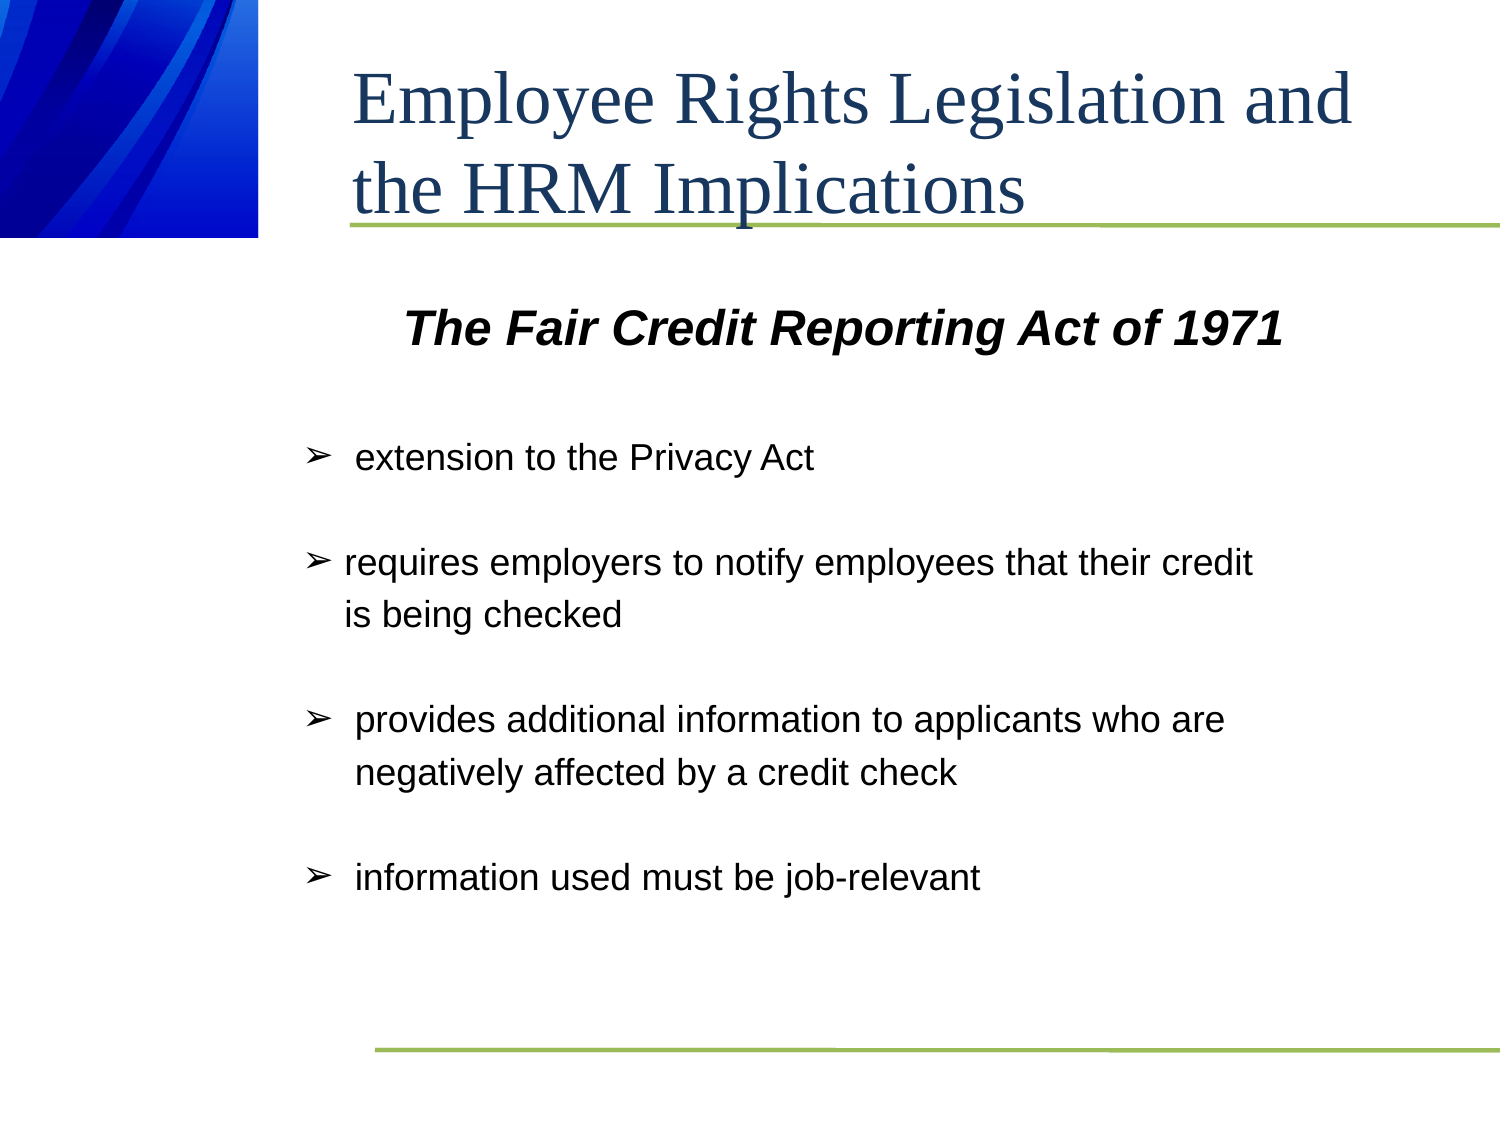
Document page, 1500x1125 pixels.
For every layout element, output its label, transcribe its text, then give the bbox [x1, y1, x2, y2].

slide_number [1074, 1042, 1425, 1103]
title Employee Rights Legislation and the HRM Implications [337, 45, 1425, 233]
picture [0, 0, 259, 238]
text_box The Fair Credit Reporting Act of 1971 extension to the Privacy Act requires employers to notify employees that their credit is being checked provides additional information to applicants who are negatively affected by a credit check information used must be job-relevant [212, 287, 1400, 974]
